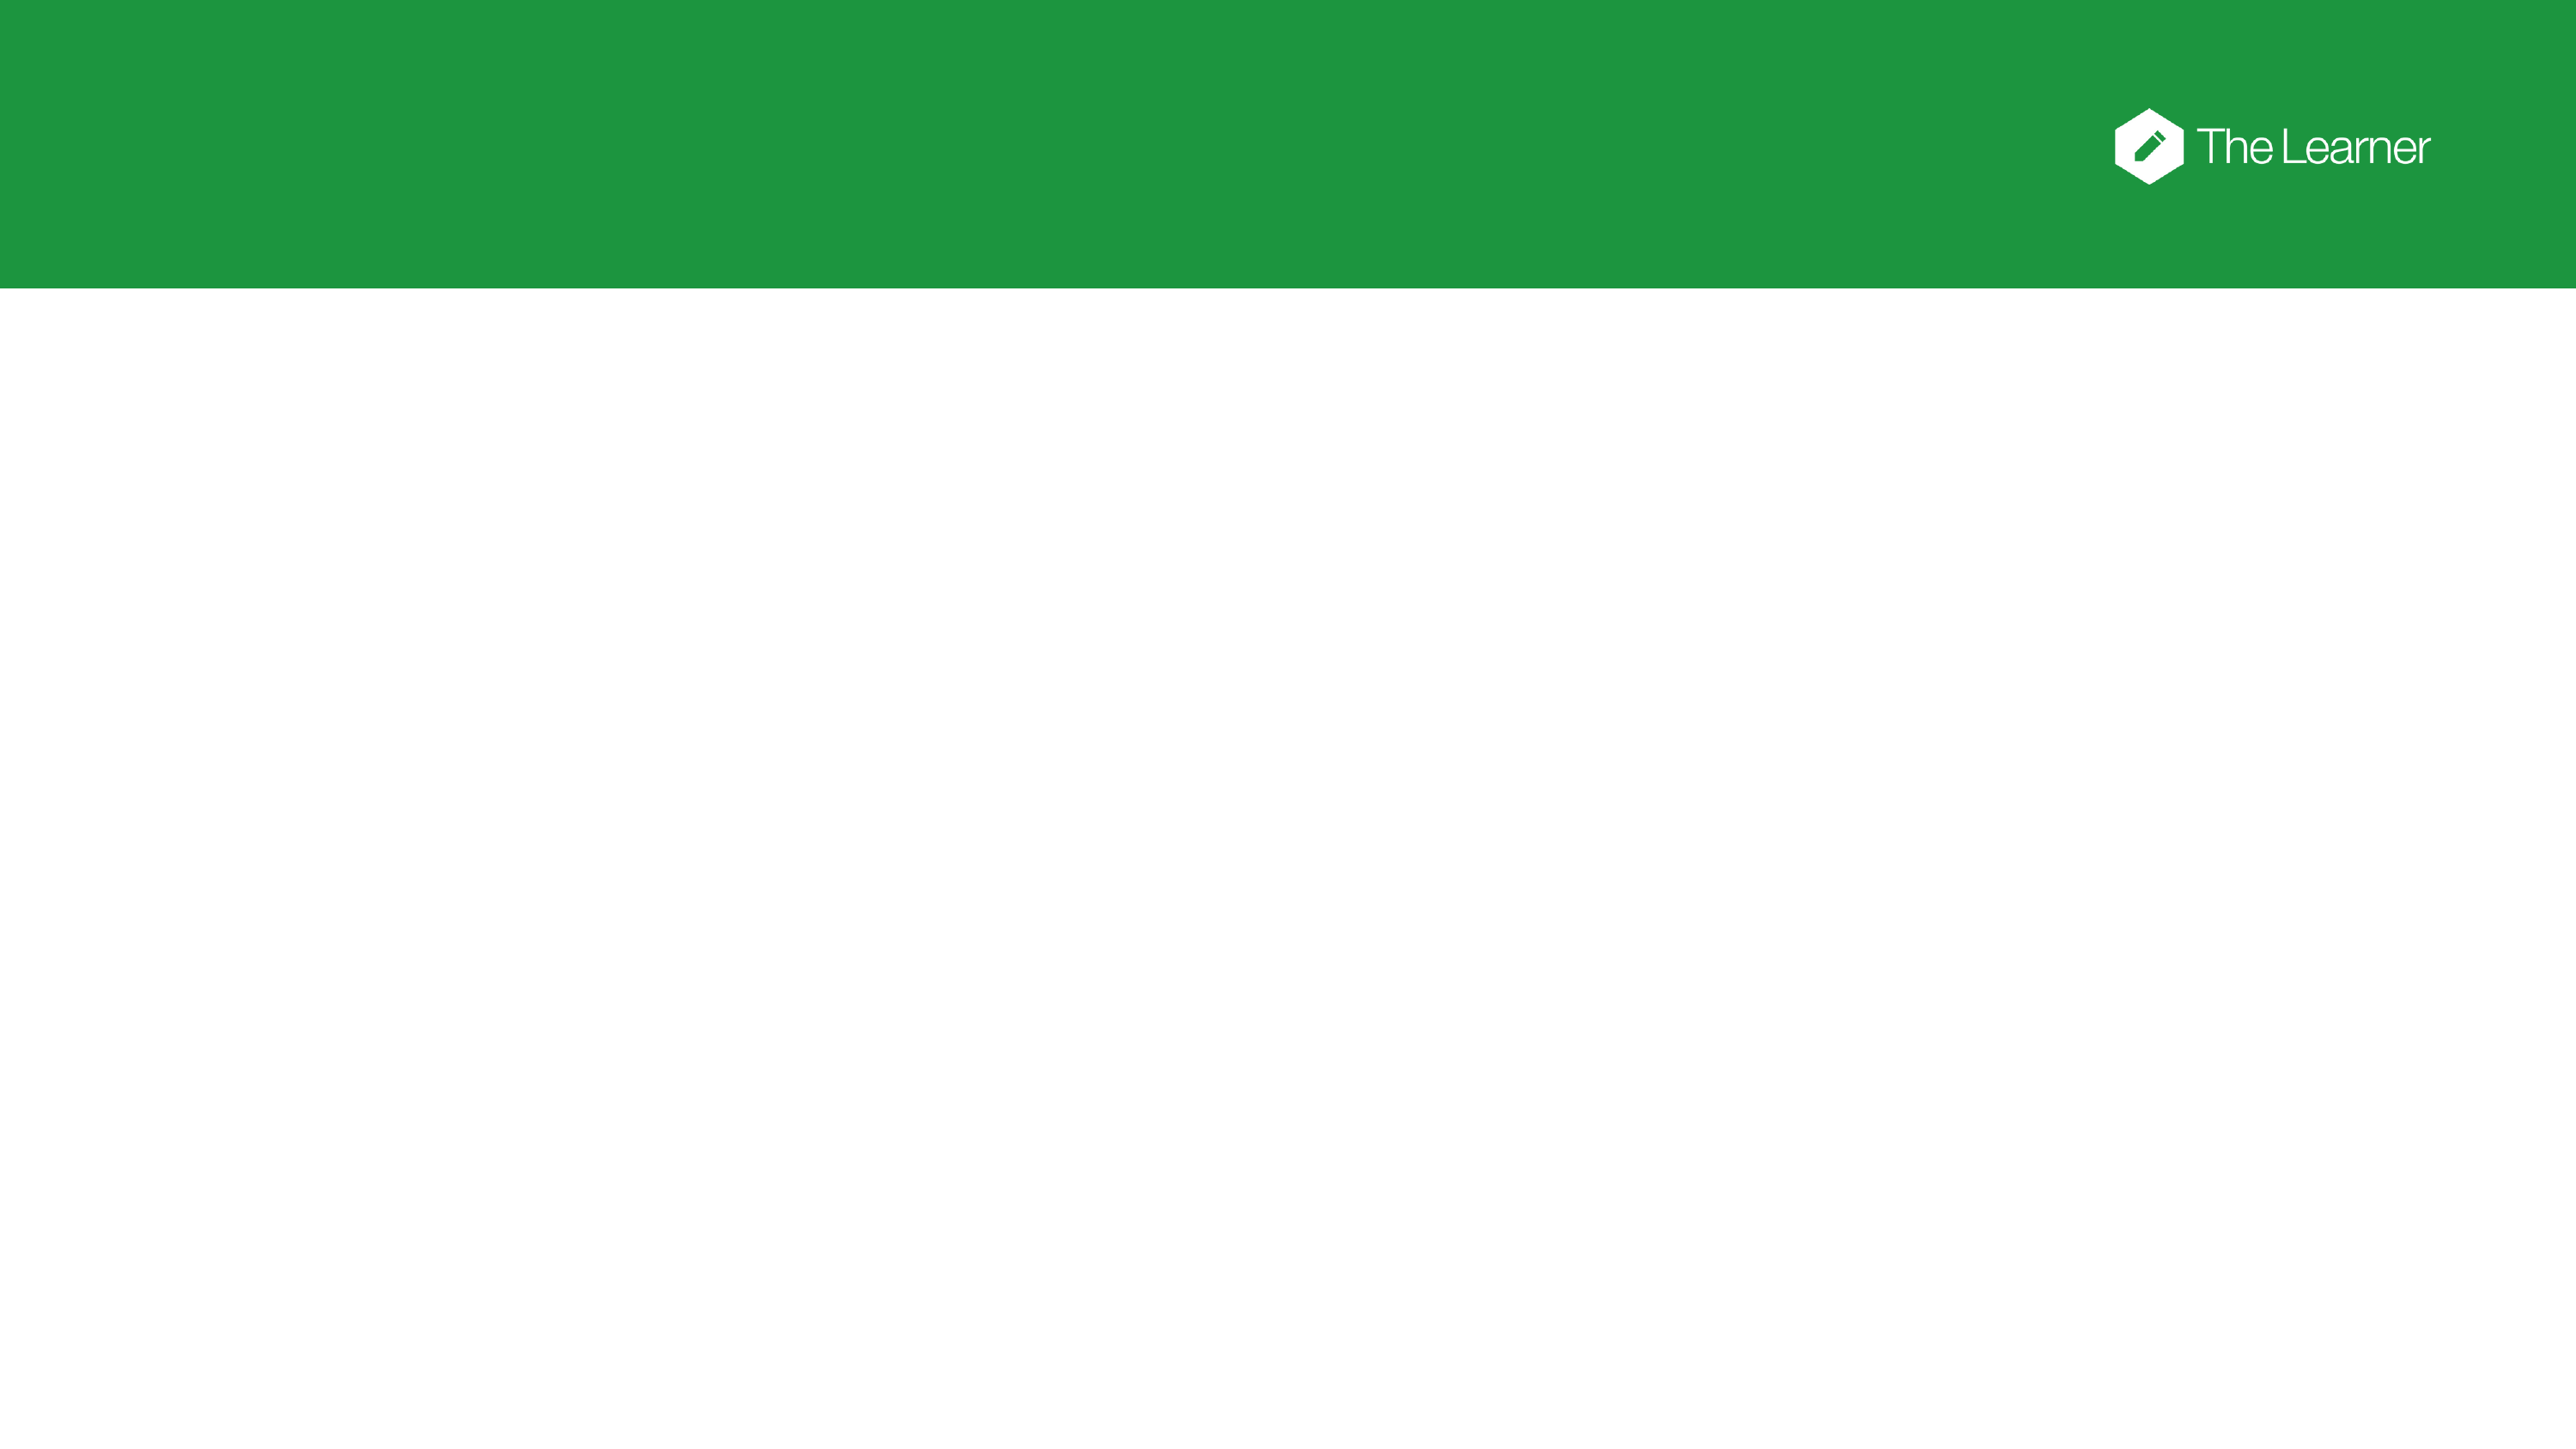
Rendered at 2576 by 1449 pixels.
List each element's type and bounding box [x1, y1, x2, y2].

text_box [0, 0, 2576, 288]
